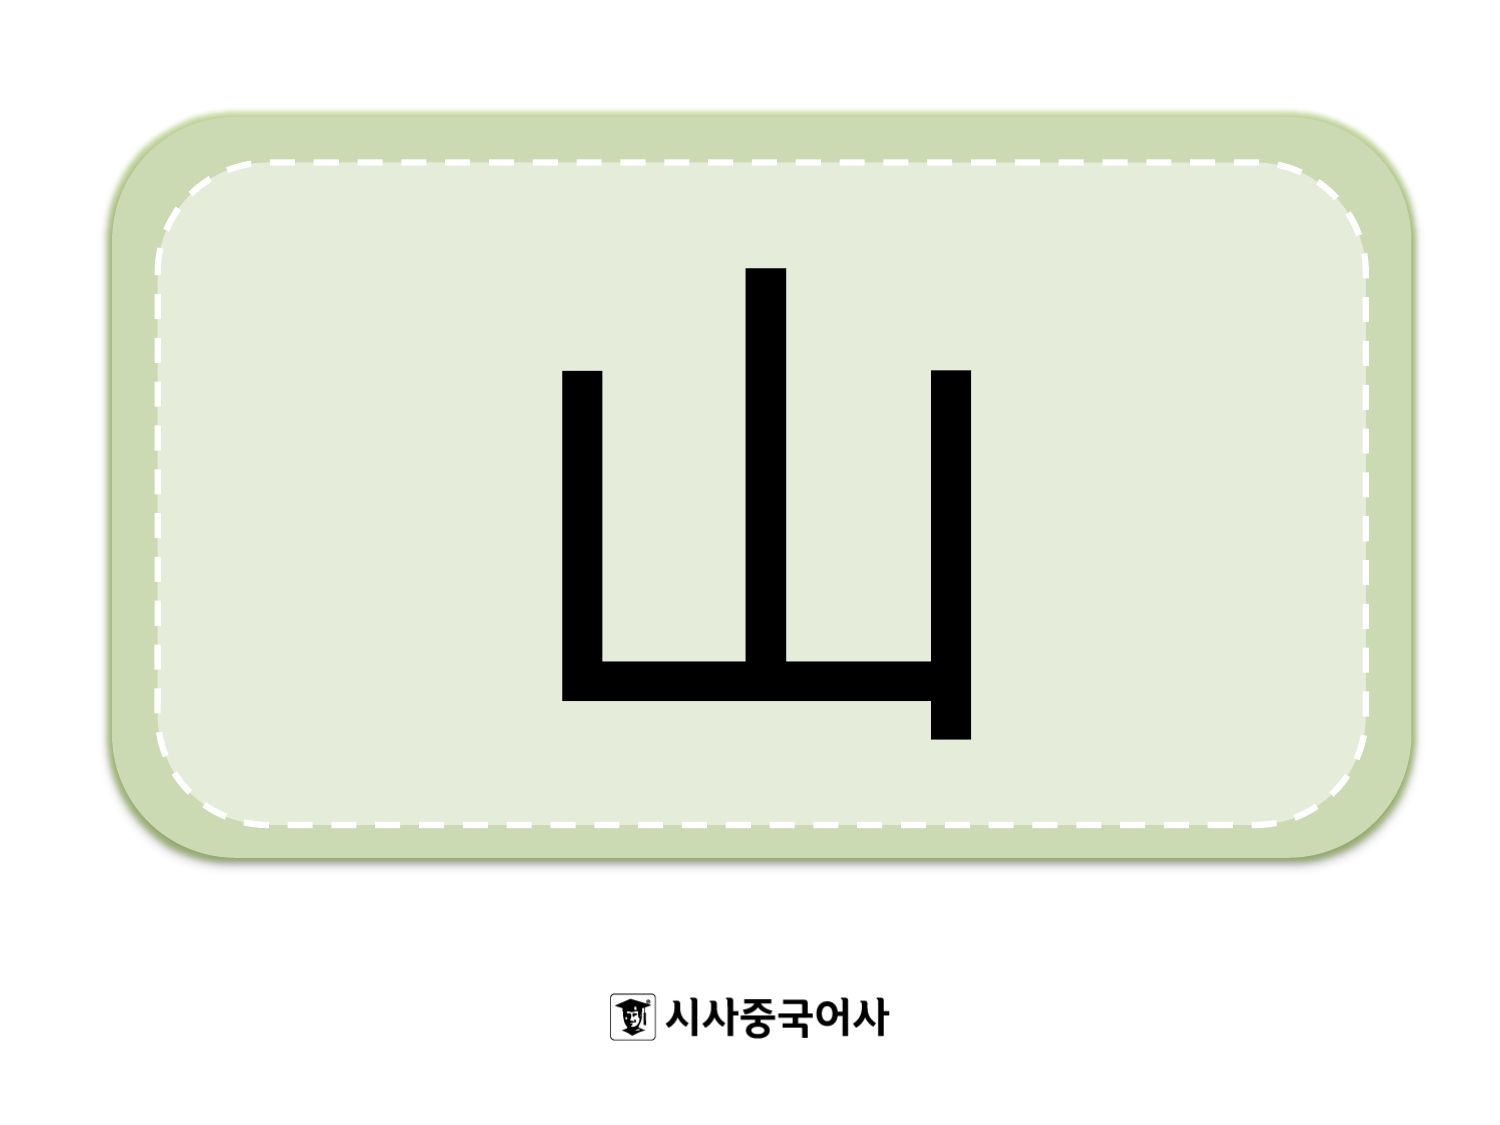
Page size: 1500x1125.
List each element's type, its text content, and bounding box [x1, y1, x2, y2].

picture [602, 987, 898, 1047]
text_box 山 [162, 160, 1371, 824]
